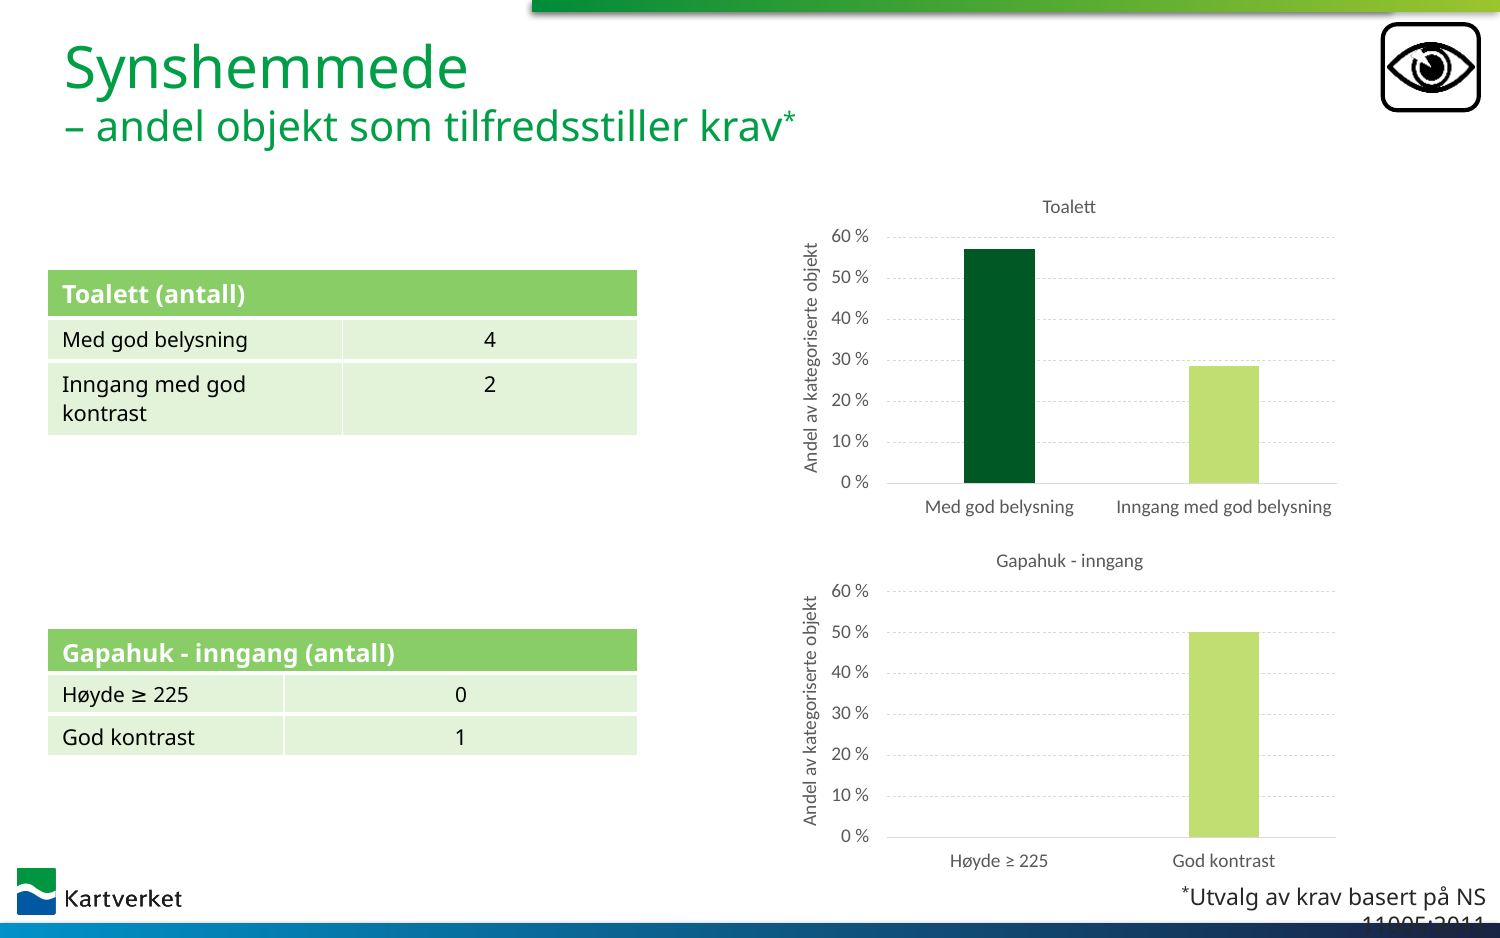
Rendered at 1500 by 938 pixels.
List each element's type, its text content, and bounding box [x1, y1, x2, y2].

table_cell 1 [285, 716, 637, 755]
table_header Gapahuk - inngang (antall) [48, 629, 637, 671]
table_cell Med god belysning [48, 320, 342, 359]
table_cell Høyde ≥ 225 [48, 675, 283, 712]
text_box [1382, 24, 1480, 111]
picture [791, 541, 1348, 880]
table_cell Inngang med god kontrast [48, 363, 342, 435]
table_cell 4 [343, 320, 637, 359]
picture [791, 187, 1348, 526]
table_cell 2 [343, 363, 637, 435]
table_cell God kontrast [48, 716, 283, 755]
table_cell 0 [285, 675, 637, 712]
text_box Synshemmede – andel objekt som tilfredsstiller krav* [49, 24, 1431, 158]
text_box *Utvalg av krav basert på NS 11005:2011 [1068, 873, 1500, 938]
table_header Toalett (antall) [48, 270, 637, 316]
